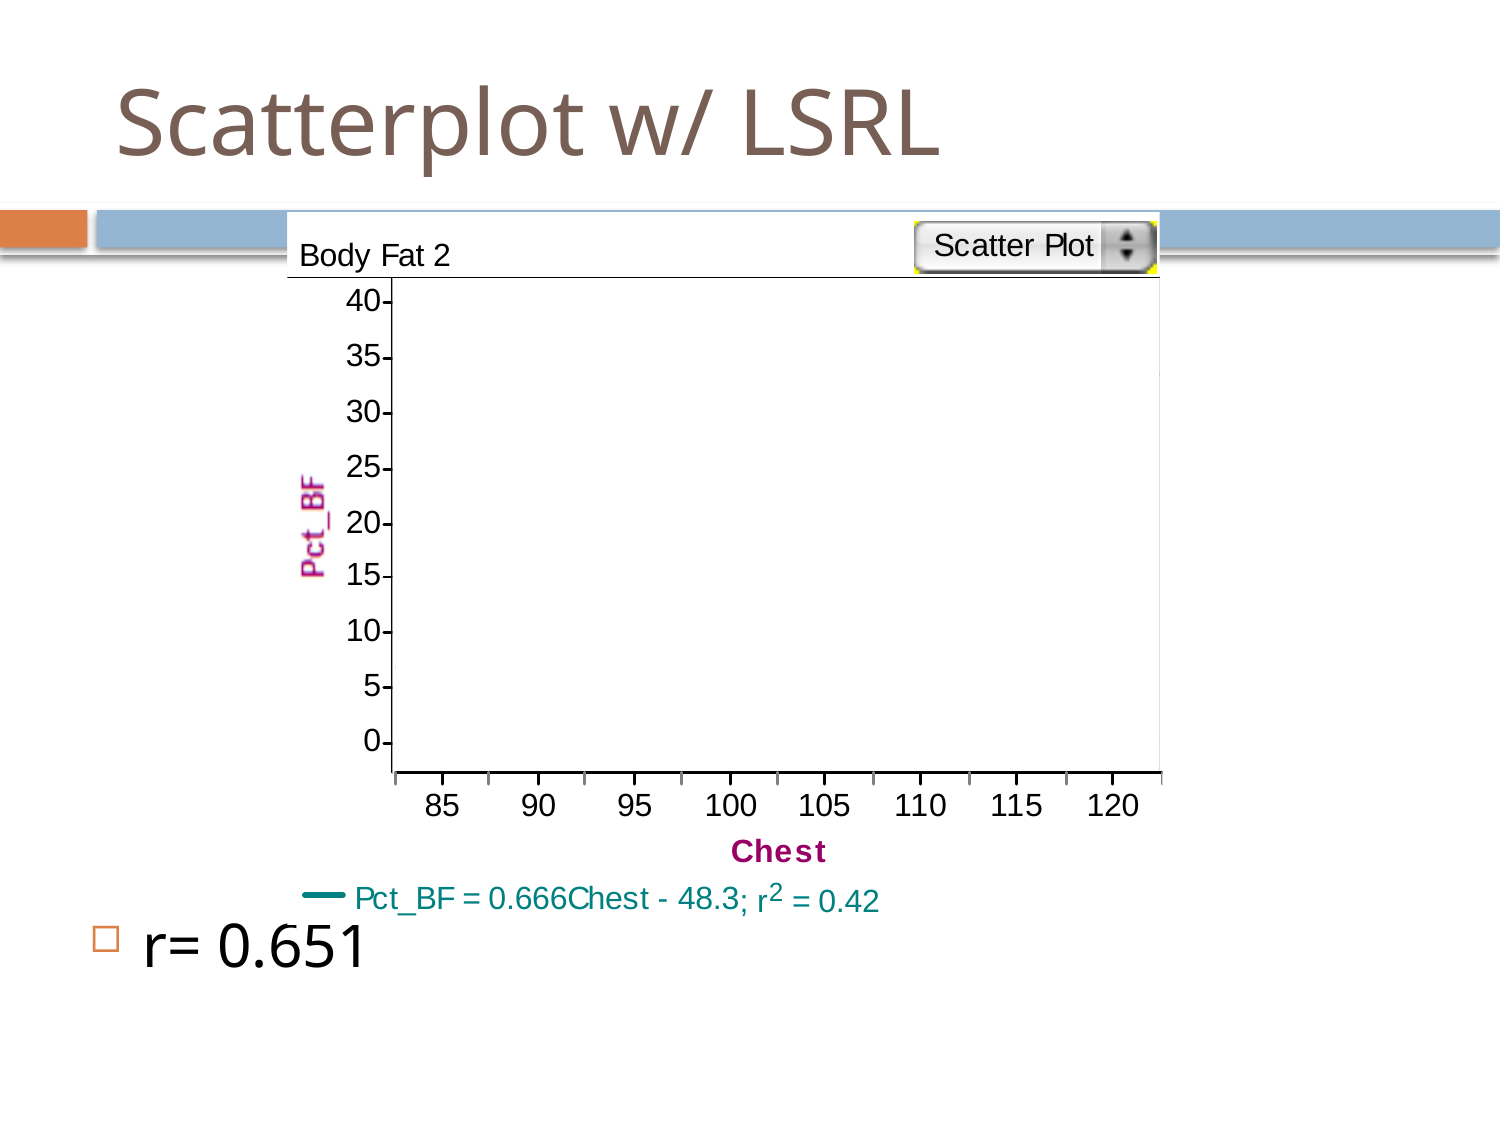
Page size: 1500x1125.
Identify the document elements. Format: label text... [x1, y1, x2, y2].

picture [287, 212, 1163, 928]
list r= 0.651 [75, 900, 1425, 1005]
title Scatterplot w/ LSRL [100, 37, 1438, 200]
